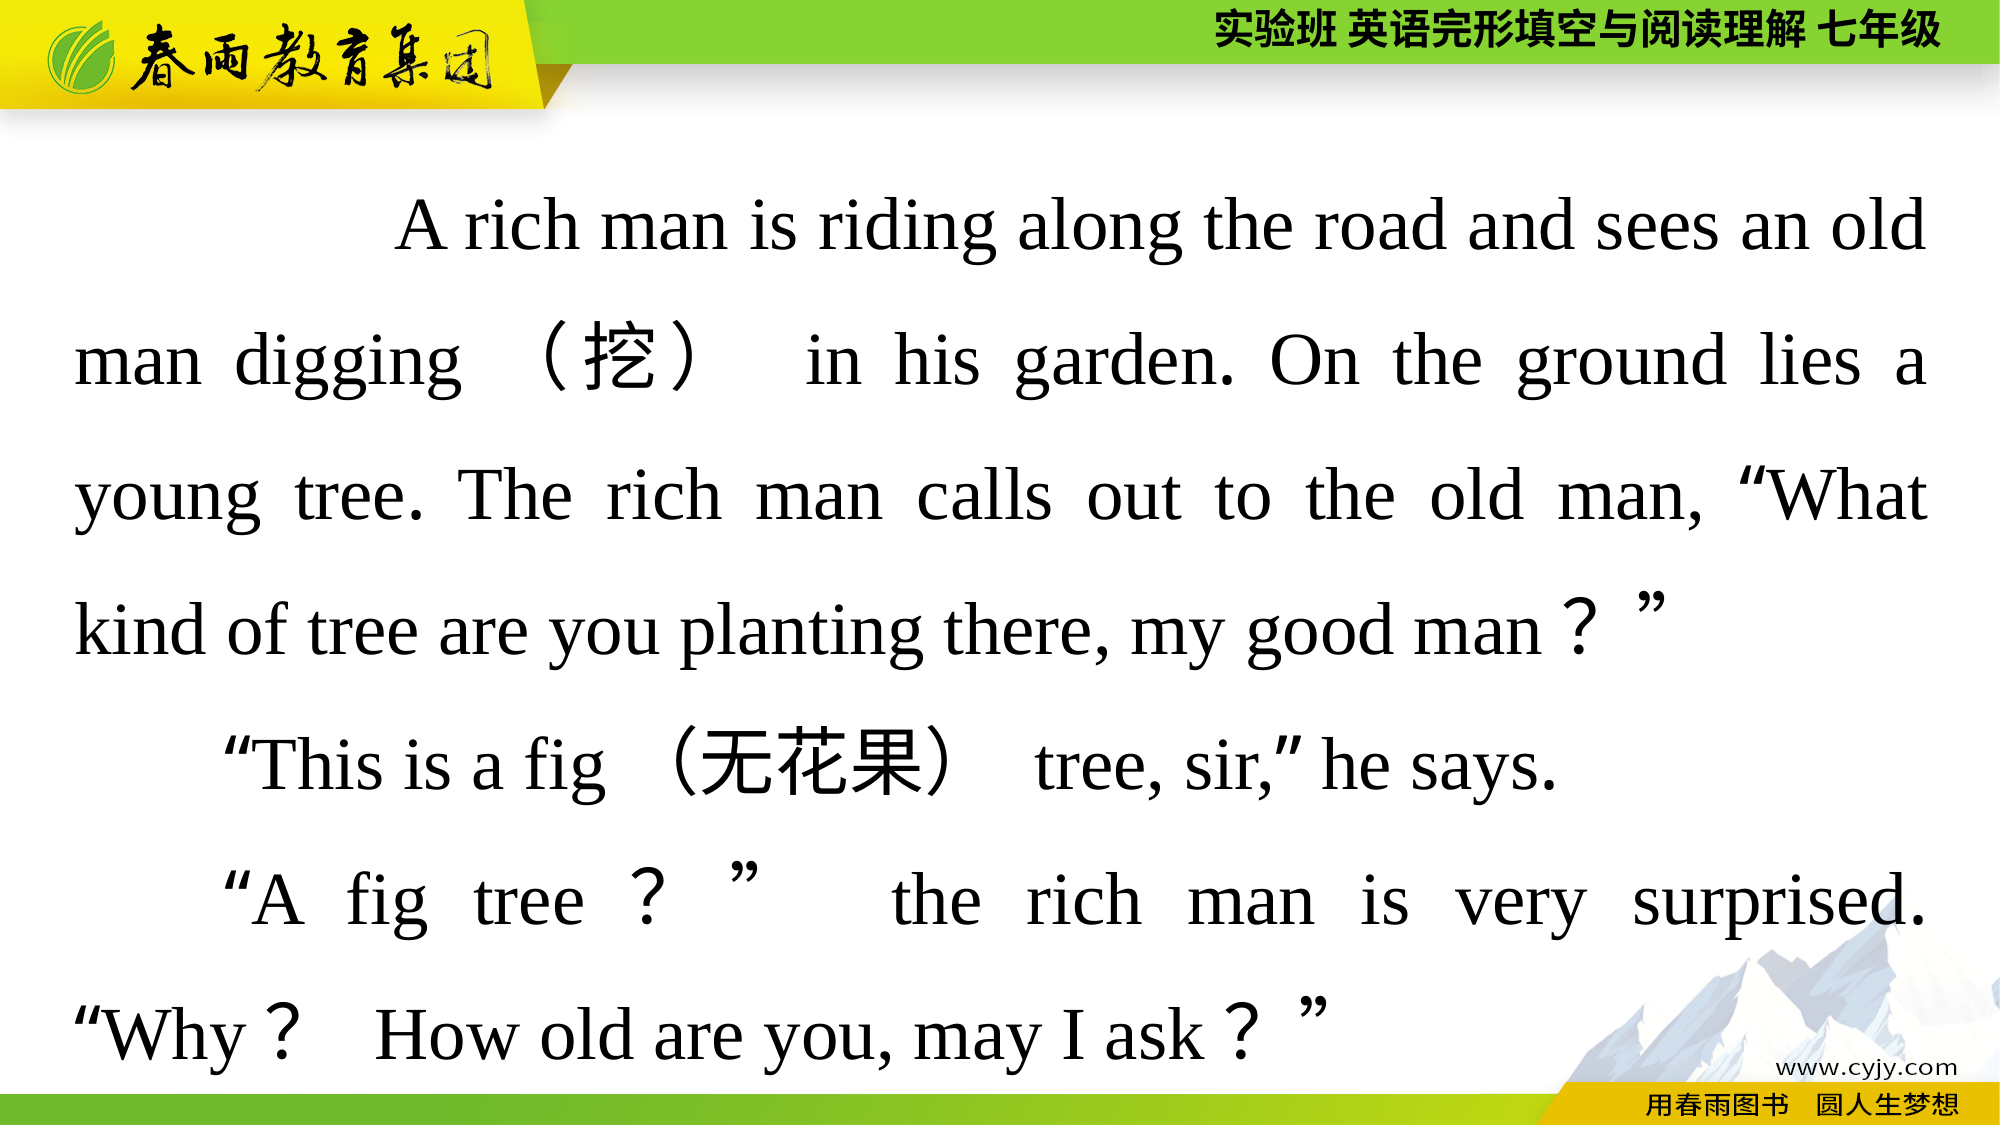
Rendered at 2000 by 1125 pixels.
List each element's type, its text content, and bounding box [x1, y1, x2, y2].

picture [0, 0, 2000, 1125]
list A rich man is riding along the road and sees an old man digging（挖） in his garden. On the ground lies a young tree. The rich man calls out to the old man, “What kind of tree are you planting there, my good man？” “This is a fig（无花果） tree, sir,” he says. “A fig tree？” the rich man is very surprised. “Why？ How old are you, may I ask？” [59, 122, 1944, 1092]
